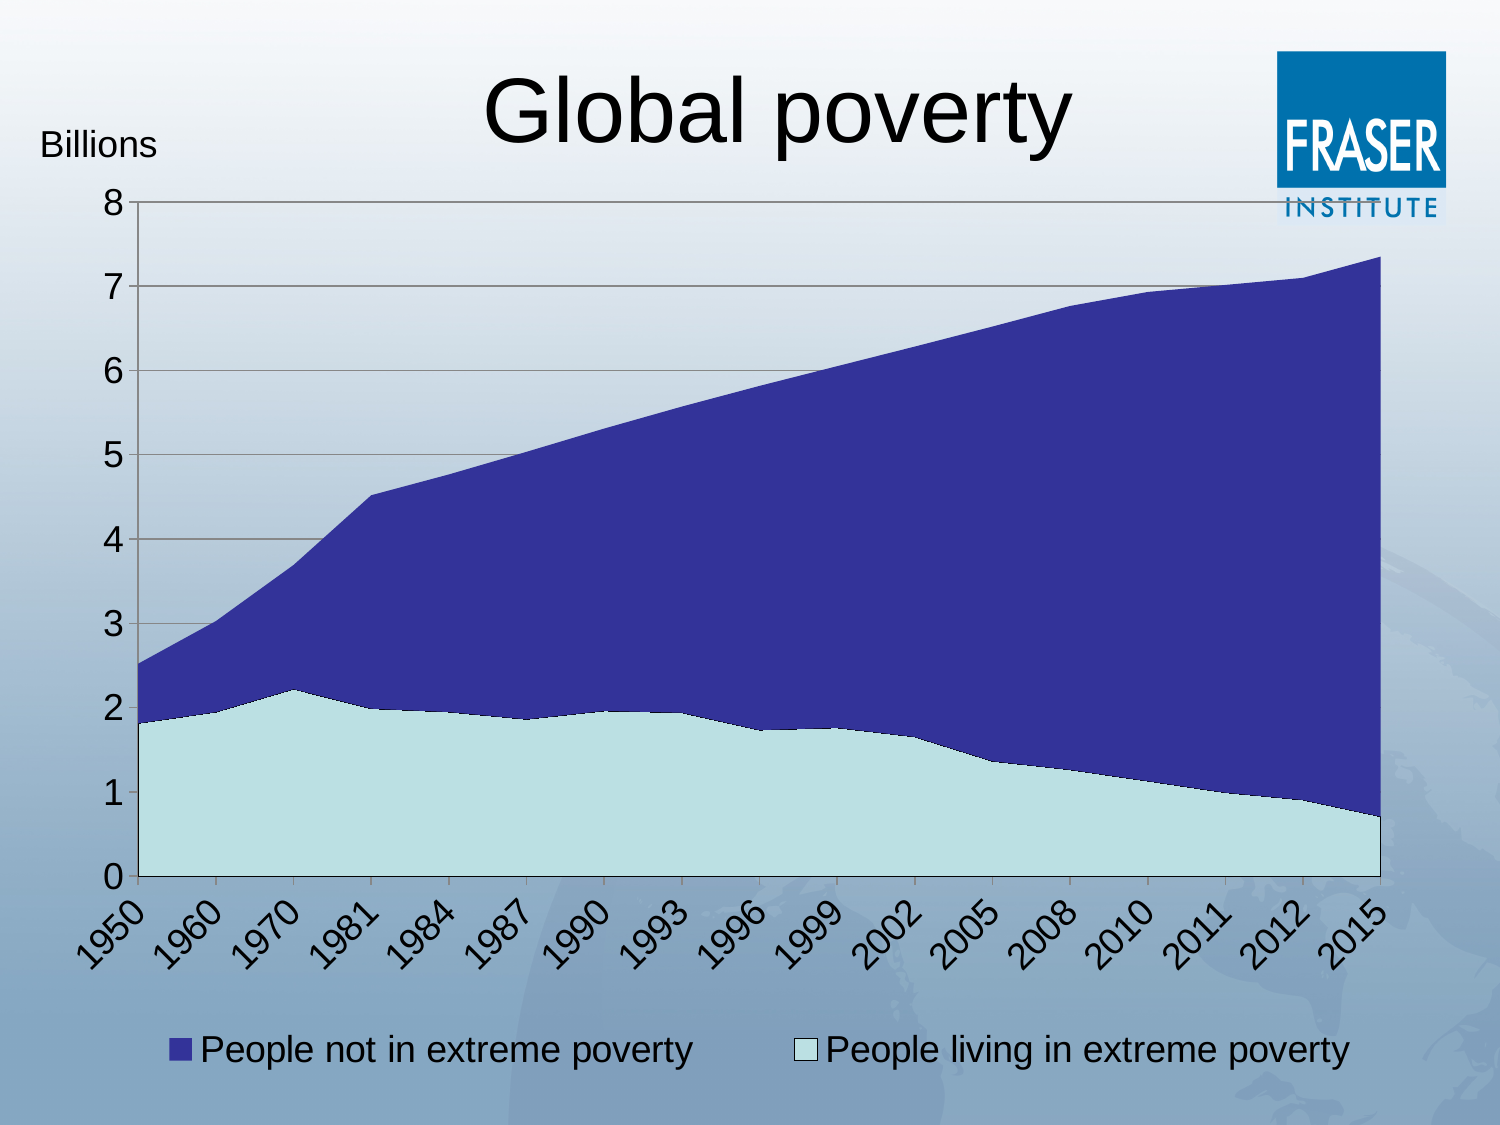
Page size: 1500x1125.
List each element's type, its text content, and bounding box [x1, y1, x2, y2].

title Global poverty [103, 12, 1454, 175]
picture [0, 0, 1500, 1125]
text_box Billions [24, 112, 250, 173]
chart [34, 174, 1453, 1122]
